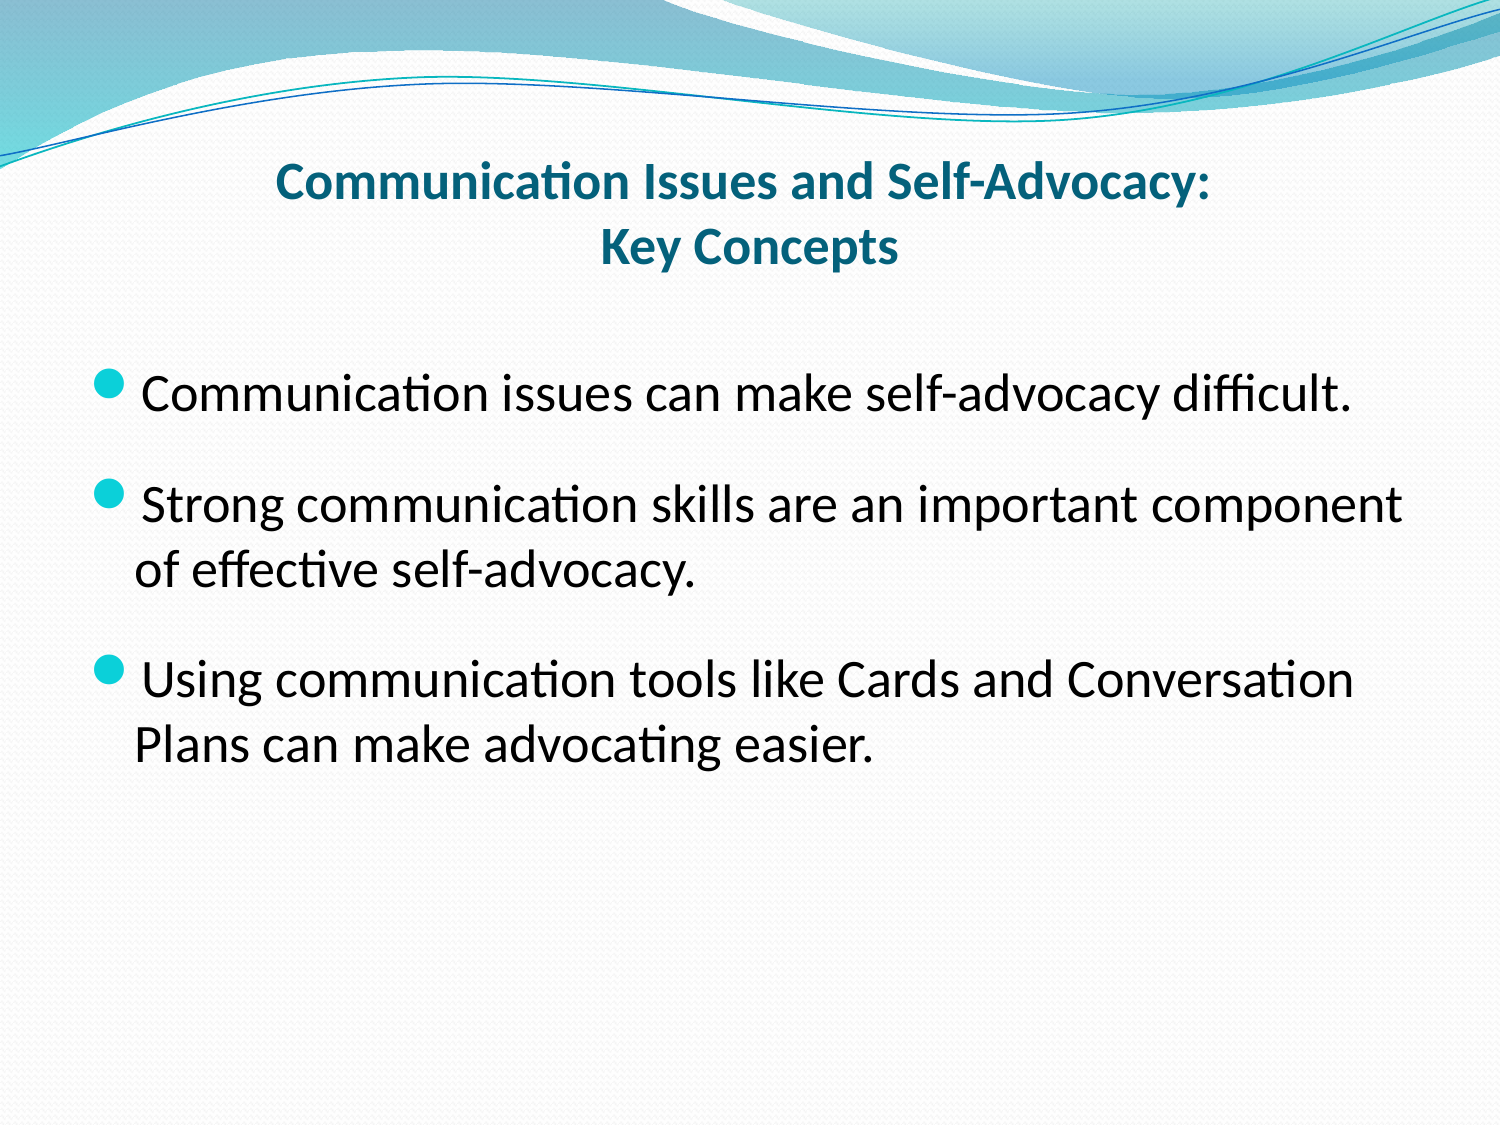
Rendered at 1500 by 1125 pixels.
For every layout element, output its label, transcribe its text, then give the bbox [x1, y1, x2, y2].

title Communication Issues and Self-Advocacy: Key Concepts [75, 137, 1425, 275]
list Communication issues can make self-advocacy difficult. Strong communication skills are an important component of effective self-advocacy. Using communication tools like Cards and Conversation Plans can make advocating easier. [75, 350, 1425, 975]
